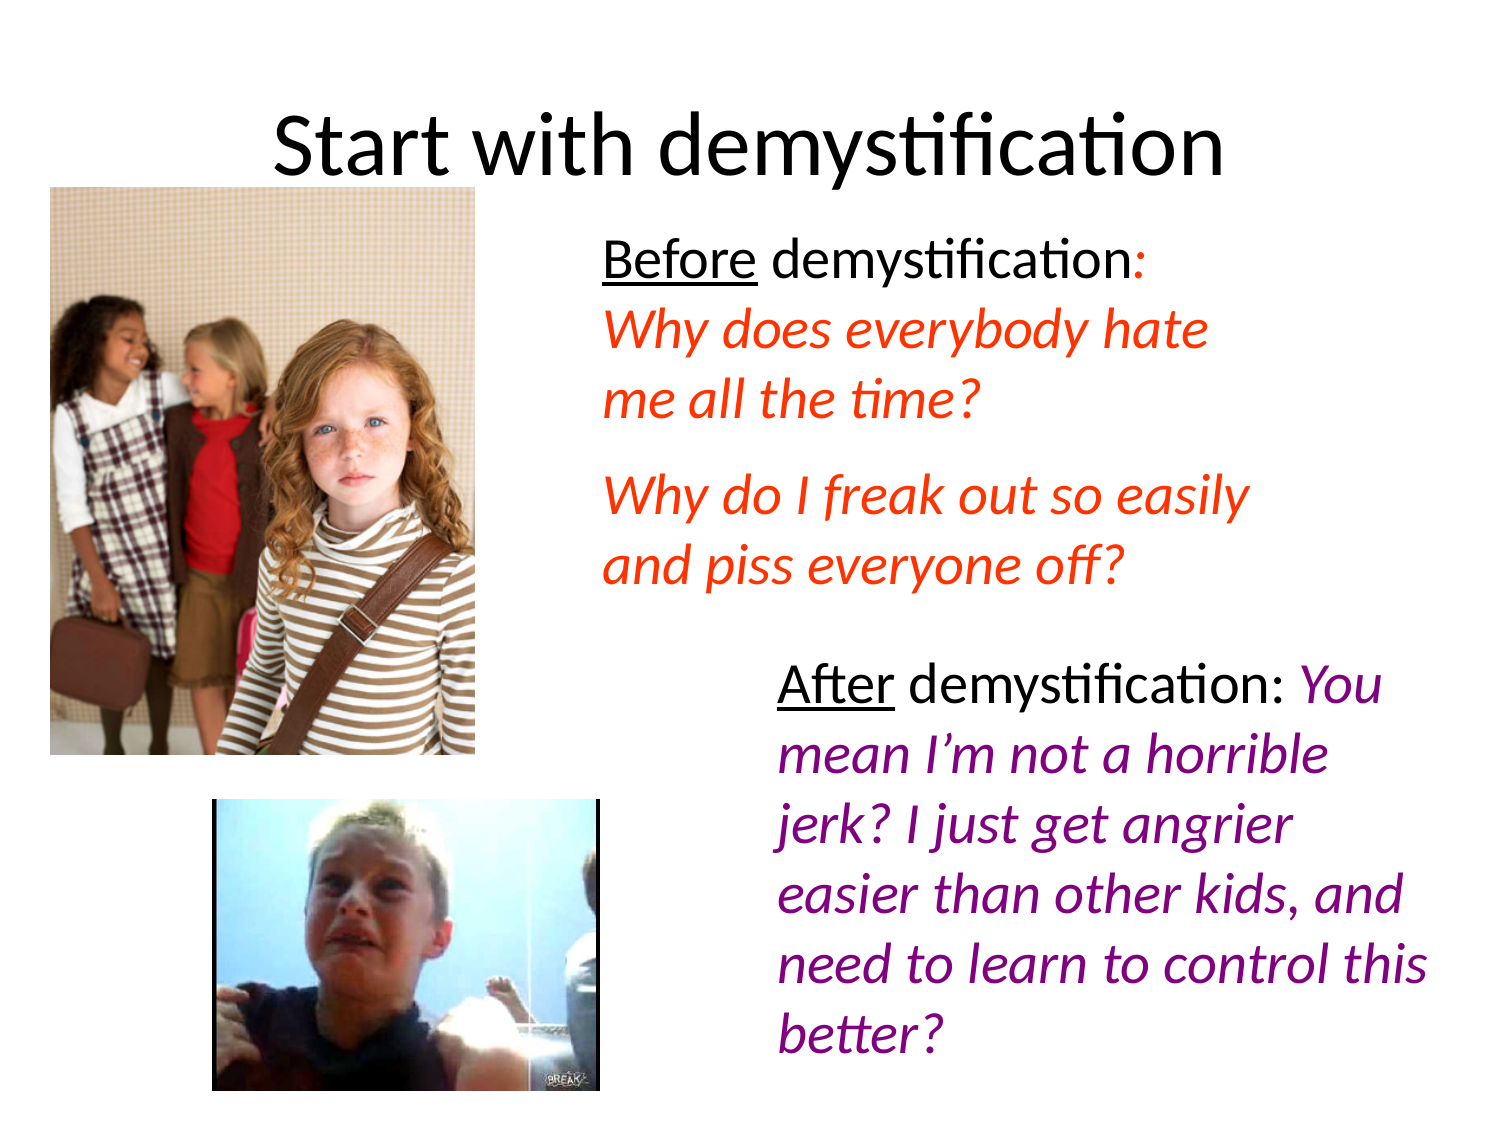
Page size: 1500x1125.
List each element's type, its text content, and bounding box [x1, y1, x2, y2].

text_box After demystification: You mean I’m not a horrible jerk? I just get angrier easier than other kids, and need to learn to control this better? [762, 637, 1453, 1073]
text_box Before demystification: Why does everybody hate me all the time? Why do I freak out so easily and piss everyone off? [587, 212, 1275, 604]
picture [49, 187, 476, 755]
title Start with demystification [75, 45, 1425, 233]
picture [212, 799, 601, 1091]
